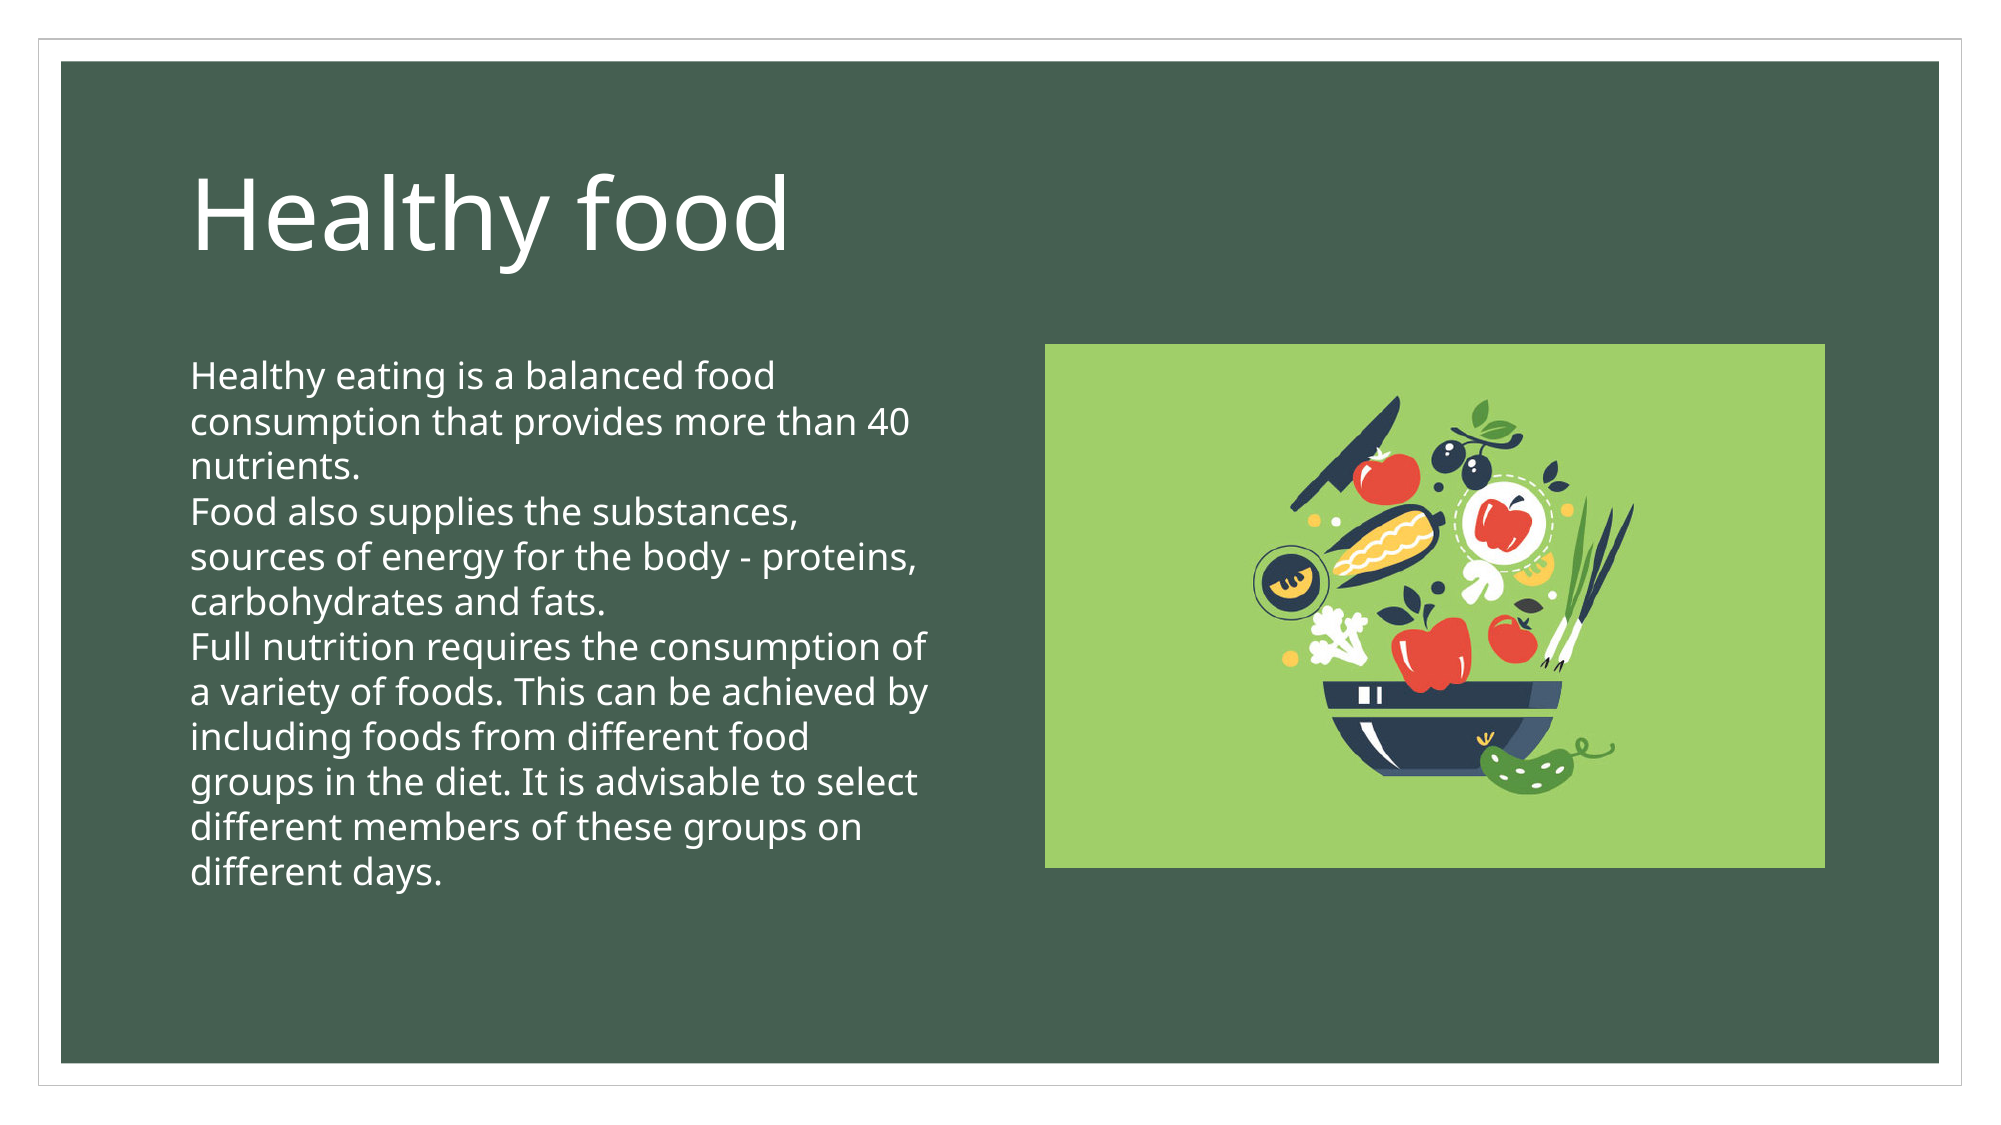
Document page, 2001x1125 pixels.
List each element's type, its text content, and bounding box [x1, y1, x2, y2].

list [1045, 344, 1825, 868]
title Healthy food [174, 105, 1825, 331]
list Healthy eating is a balanced food consumption that provides more than 40 nutrients. Food also supplies the substances, sources of energy for the body - proteins, carbohydrates and fats. Full nutrition requires the consumption of a variety of foods. This can be achieved by including foods from different food groups in the diet. It is advisable to select different members of these groups on different days. [174, 345, 955, 960]
